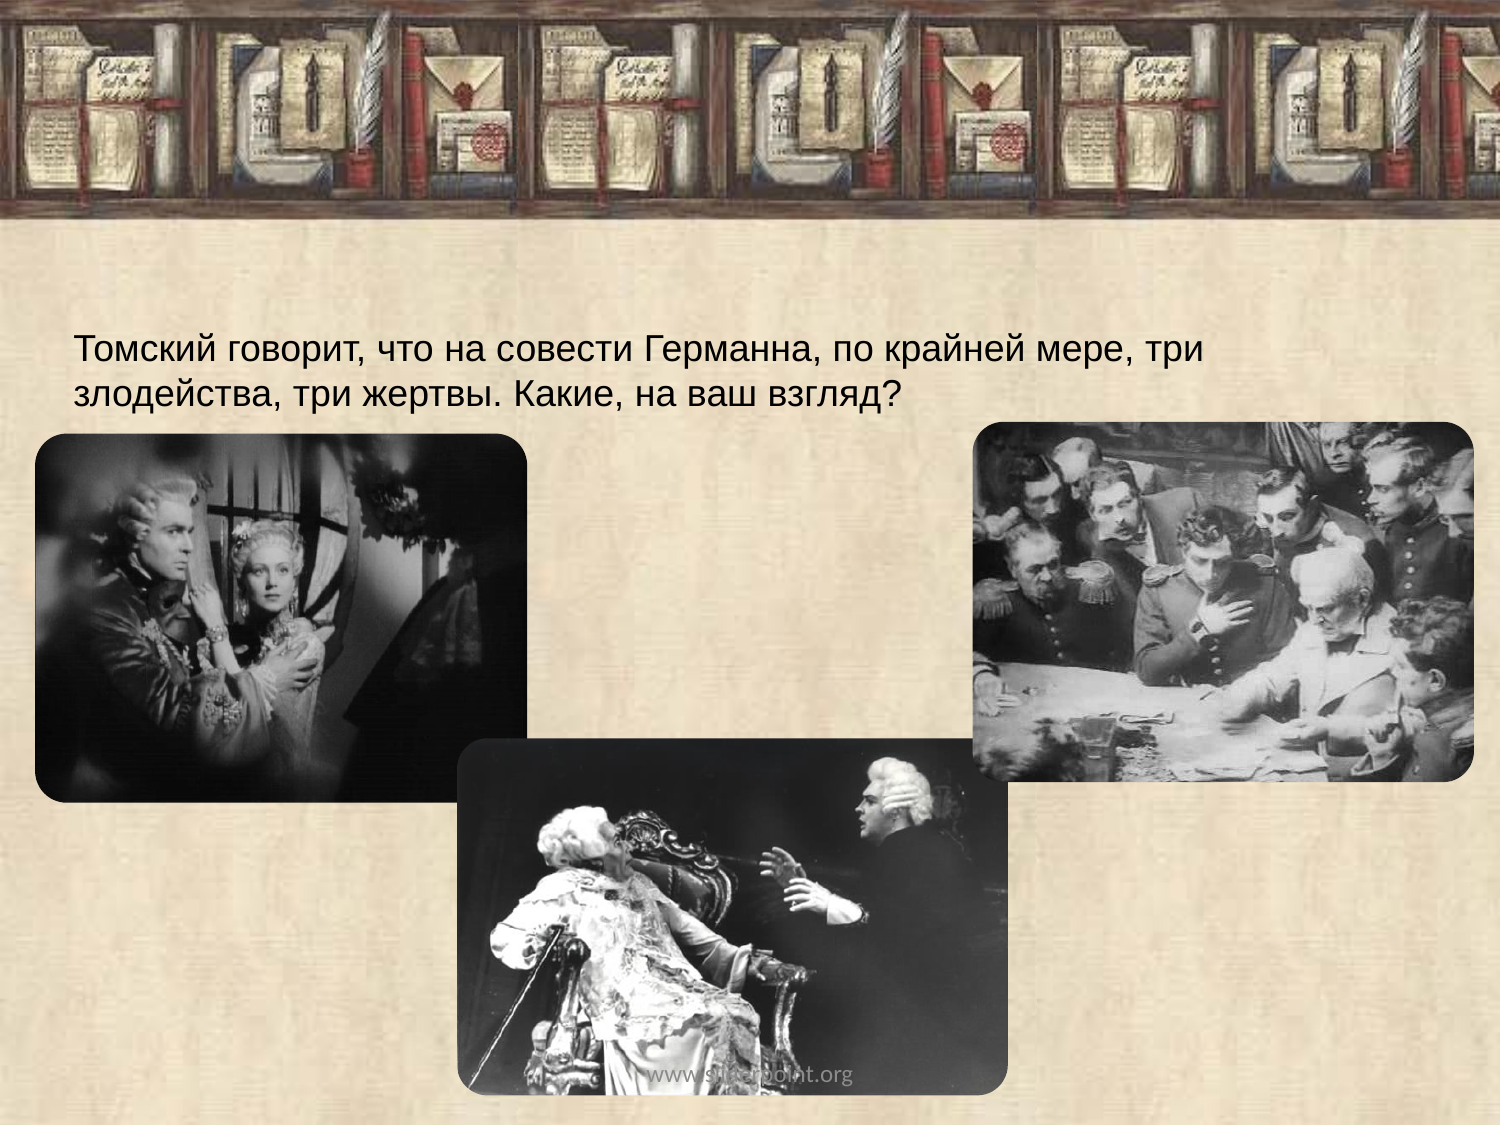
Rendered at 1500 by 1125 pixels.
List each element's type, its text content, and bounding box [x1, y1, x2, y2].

picture [0, 0, 1500, 1125]
text_box Томский говорит, что на совести Германна, по крайней мере, три злодейства, три жертвы. Какие, на ваш взгляд? [58, 316, 1391, 467]
